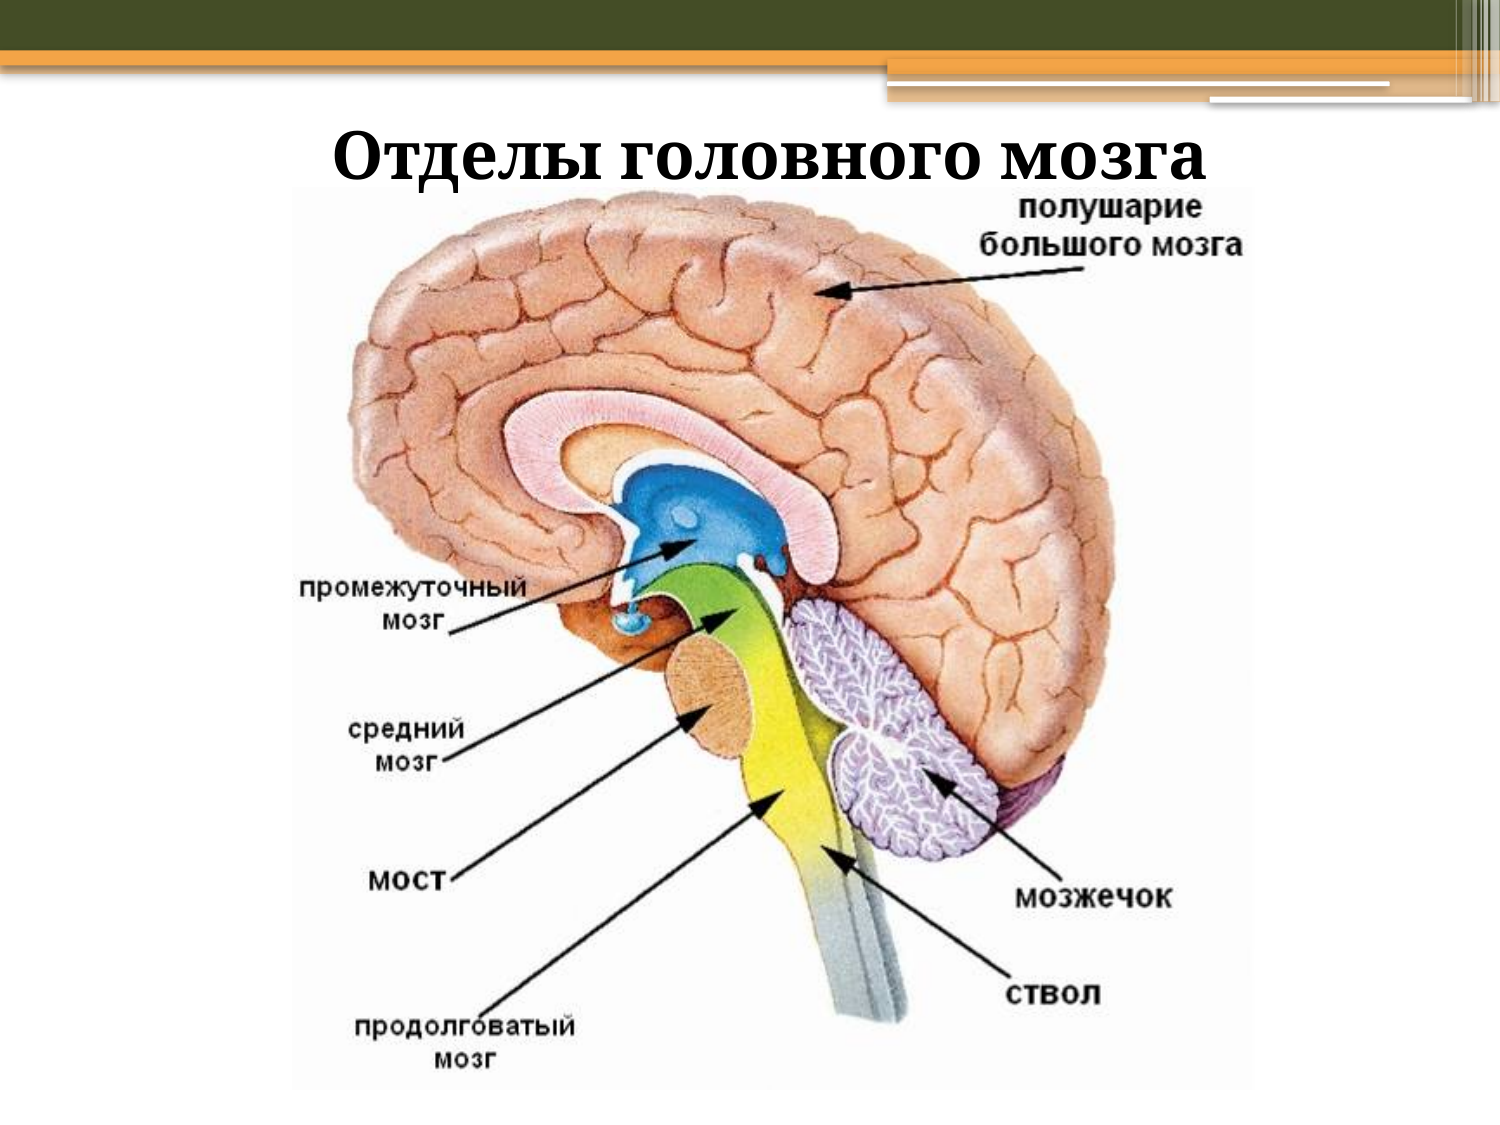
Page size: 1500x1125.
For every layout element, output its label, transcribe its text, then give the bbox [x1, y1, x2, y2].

text_box Отделы головного мозга [316, 105, 1266, 201]
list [292, 187, 1255, 1091]
